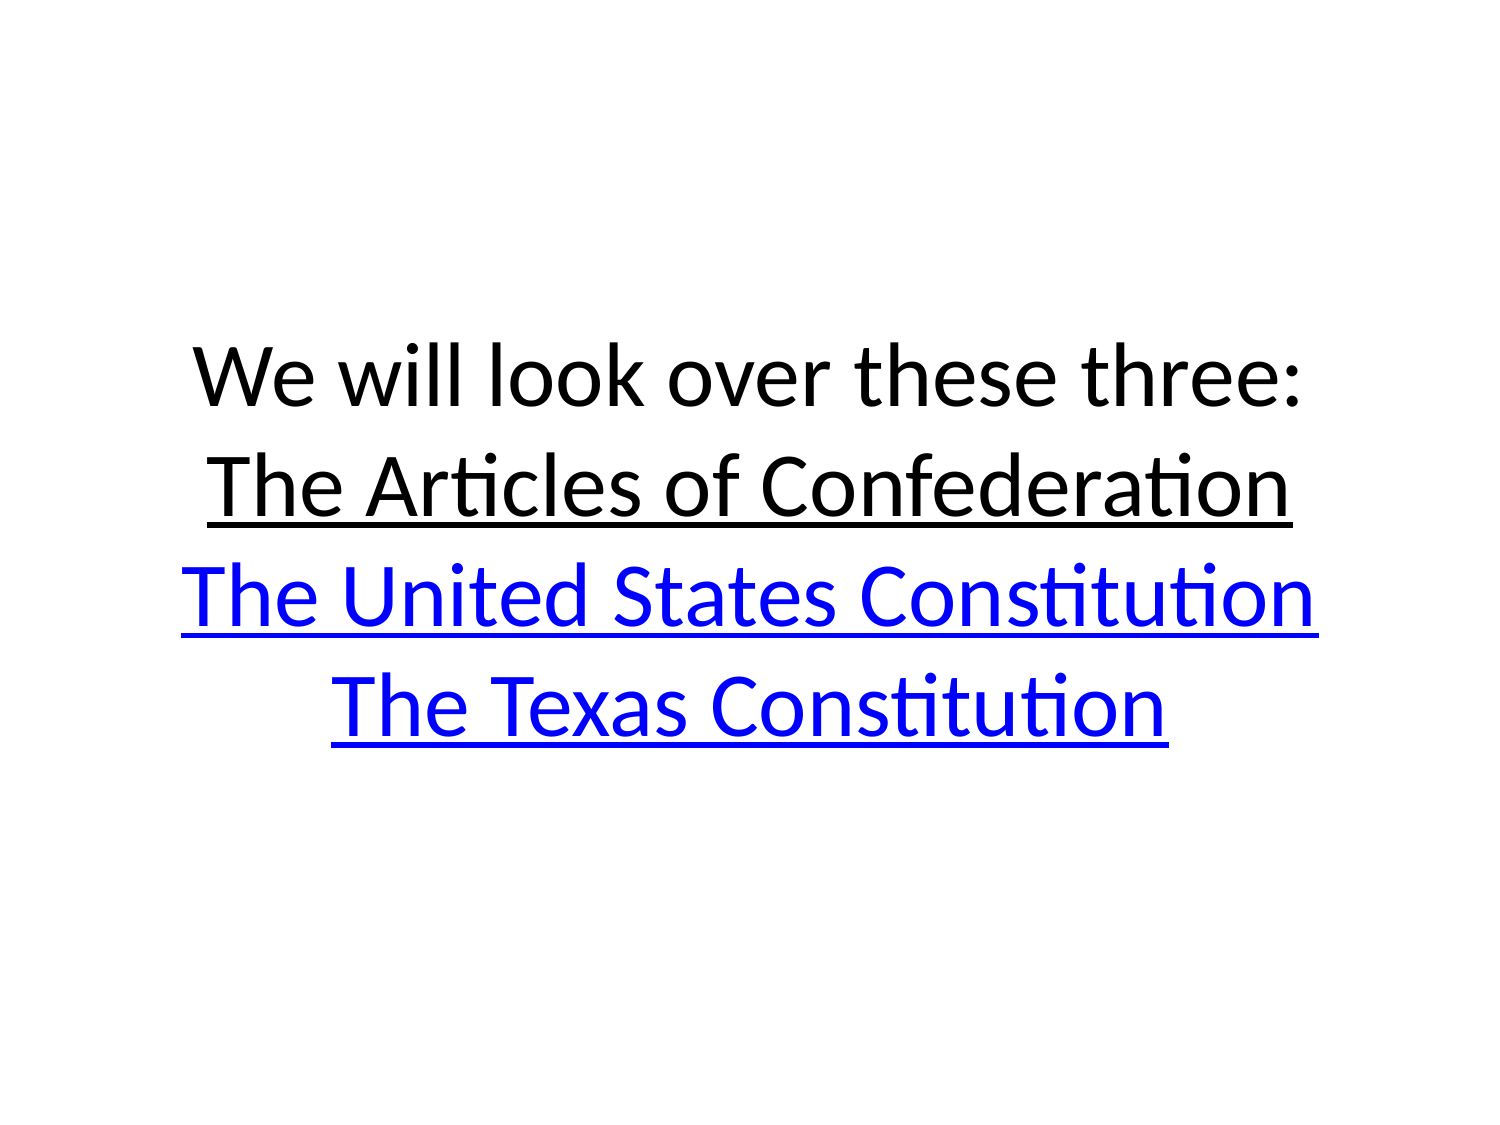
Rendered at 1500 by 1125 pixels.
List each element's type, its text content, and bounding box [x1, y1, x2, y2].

title We will look over these three: The Articles of Confederation The United States Constitution The Texas Constitution [74, 44, 1426, 1026]
